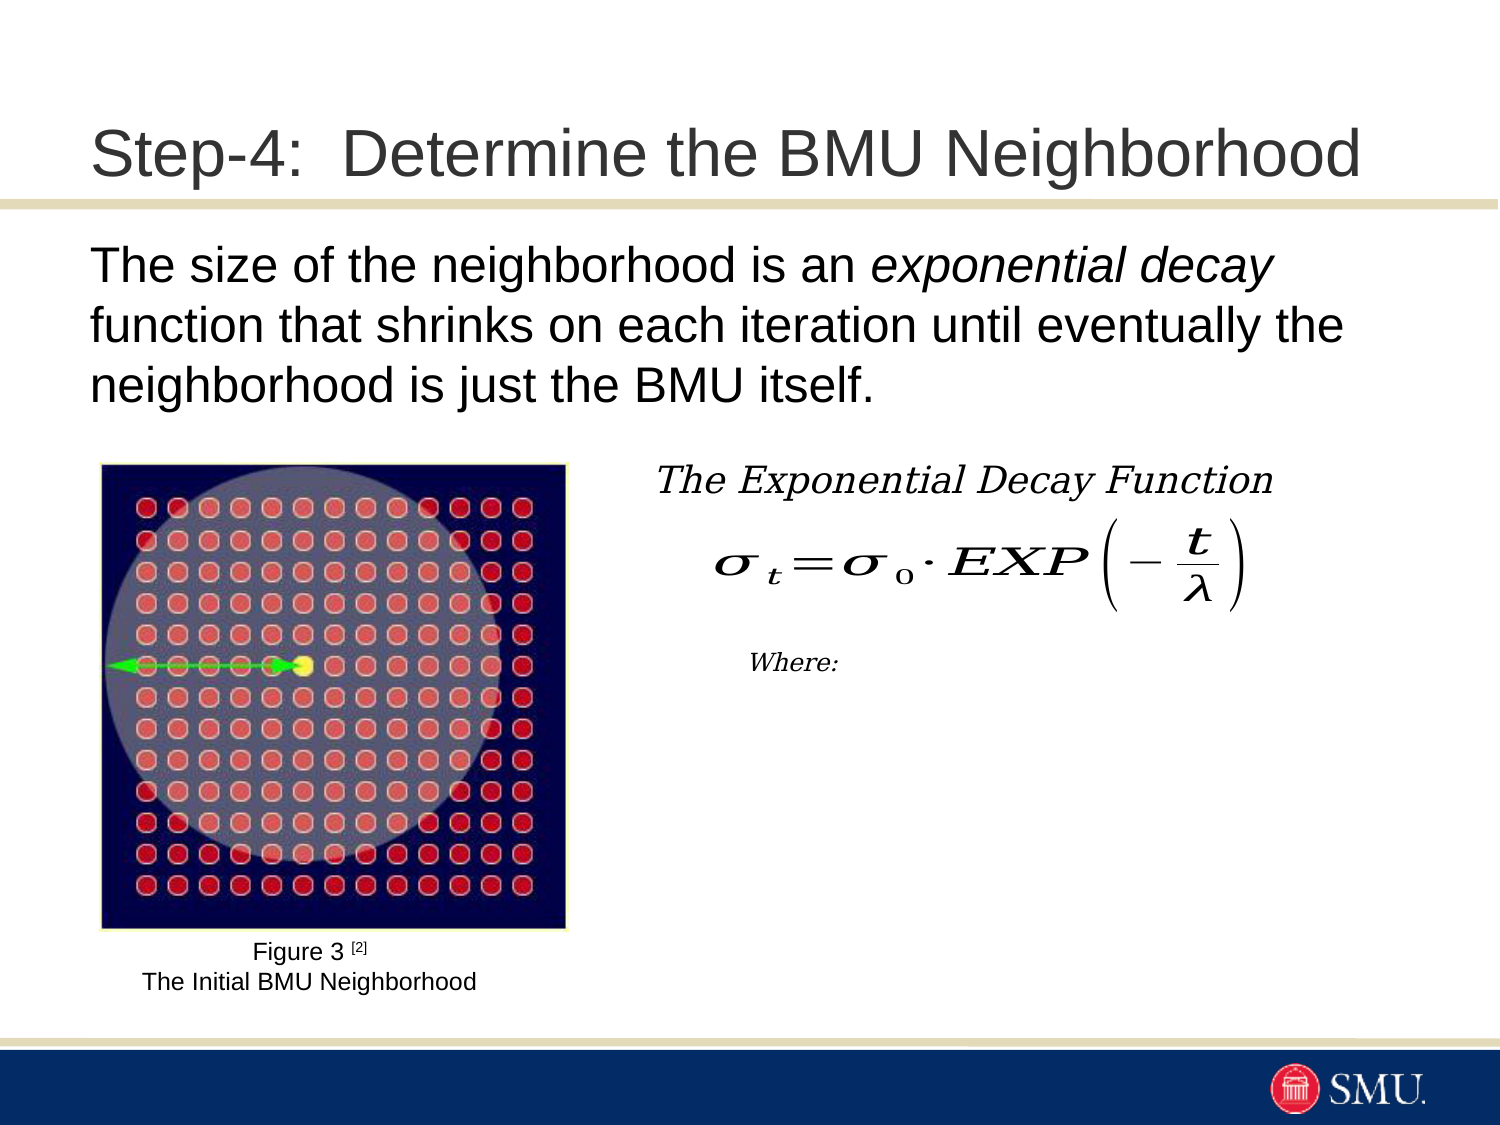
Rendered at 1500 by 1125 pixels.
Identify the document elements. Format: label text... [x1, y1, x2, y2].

picture [1270, 1063, 1425, 1114]
text_box The size of the neighborhood is an exponential decay function that shrinks on each iteration until eventually the neighborhood is just the BMU itself. [75, 224, 1388, 420]
text_box Figure 3 [2] The Initial BMU Neighborhood [127, 941, 493, 1003]
text_box The Exponential Decay Function [637, 448, 1288, 509]
picture [99, 462, 569, 932]
title Step-4: Determine the BMU Neighborhood [75, 9, 1425, 198]
